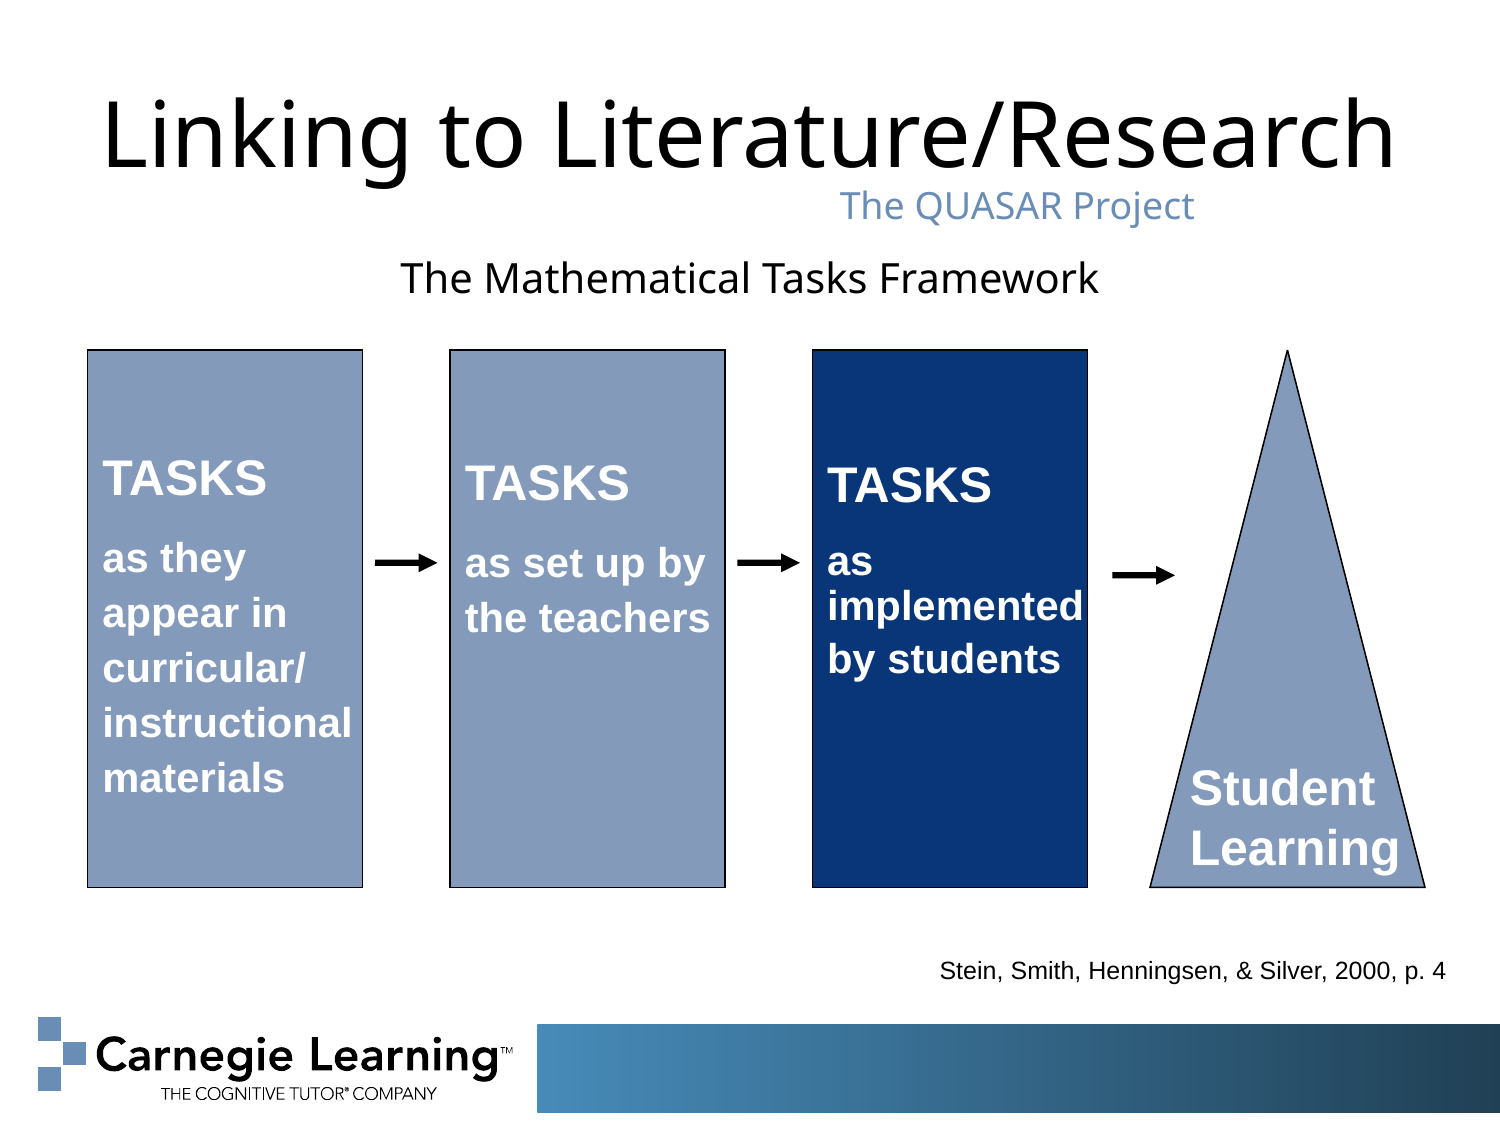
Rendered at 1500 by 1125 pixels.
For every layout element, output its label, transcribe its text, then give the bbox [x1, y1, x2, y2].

text_box The QUASAR Project [547, 174, 1488, 235]
text_box TASKS as they appear in curricular/ instructional materials [87, 437, 388, 809]
text_box [87, 809, 363, 888]
text_box Linking to Literature/Research [74, 37, 1425, 225]
text_box [1207, 349, 1368, 662]
text_box [1149, 793, 1426, 888]
text_box [374, 556, 438, 569]
text_box Stein, Smith, Henningsen, & Silver, 2000, p. 4 [562, 950, 1463, 992]
list The Mathematical Tasks Framework [87, 249, 1413, 338]
text_box [1112, 569, 1175, 582]
text_box [87, 350, 363, 437]
text_box [450, 349, 725, 442]
text_box [812, 349, 1088, 445]
text_box TASKS as implemented by students [812, 445, 1125, 688]
text_box Student Learning [1174, 662, 1463, 883]
text_box [737, 556, 800, 569]
text_box [450, 649, 725, 888]
text_box [812, 688, 1088, 888]
text_box TASKS as set up by the teachers [449, 442, 738, 649]
